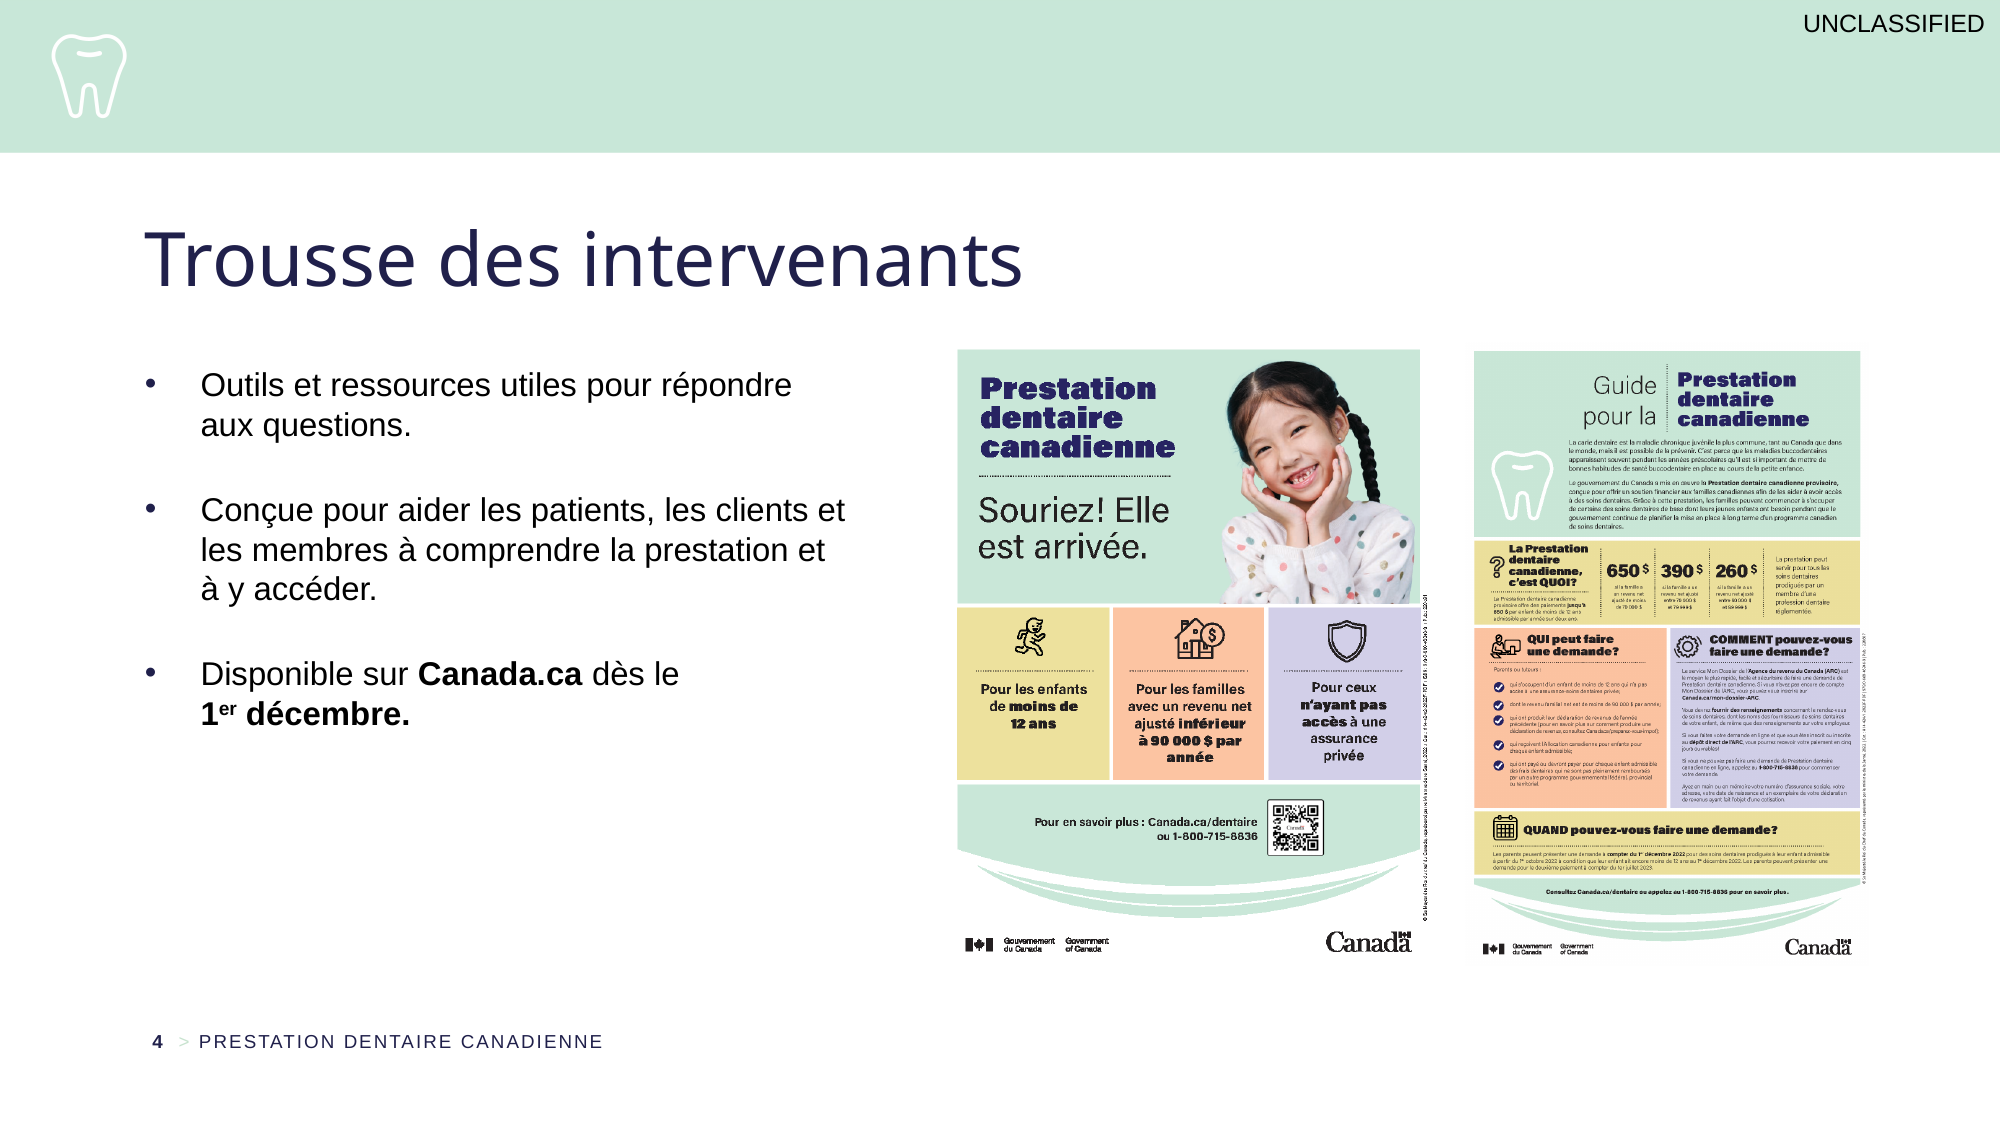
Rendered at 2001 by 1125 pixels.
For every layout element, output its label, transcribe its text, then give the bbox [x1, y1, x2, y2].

text_box Trousse des intervenants [129, 218, 1930, 309]
picture [0, 0, 2000, 225]
picture [1465, 342, 1869, 966]
picture [947, 341, 1430, 966]
text_box Outils et ressources utiles pour répondre aux questions. Conçue pour aider les patients, les clients et les membres à comprendre la prestation et à y accéder. Disponible sur Canada.ca dès le 1er décembre. [129, 356, 863, 742]
